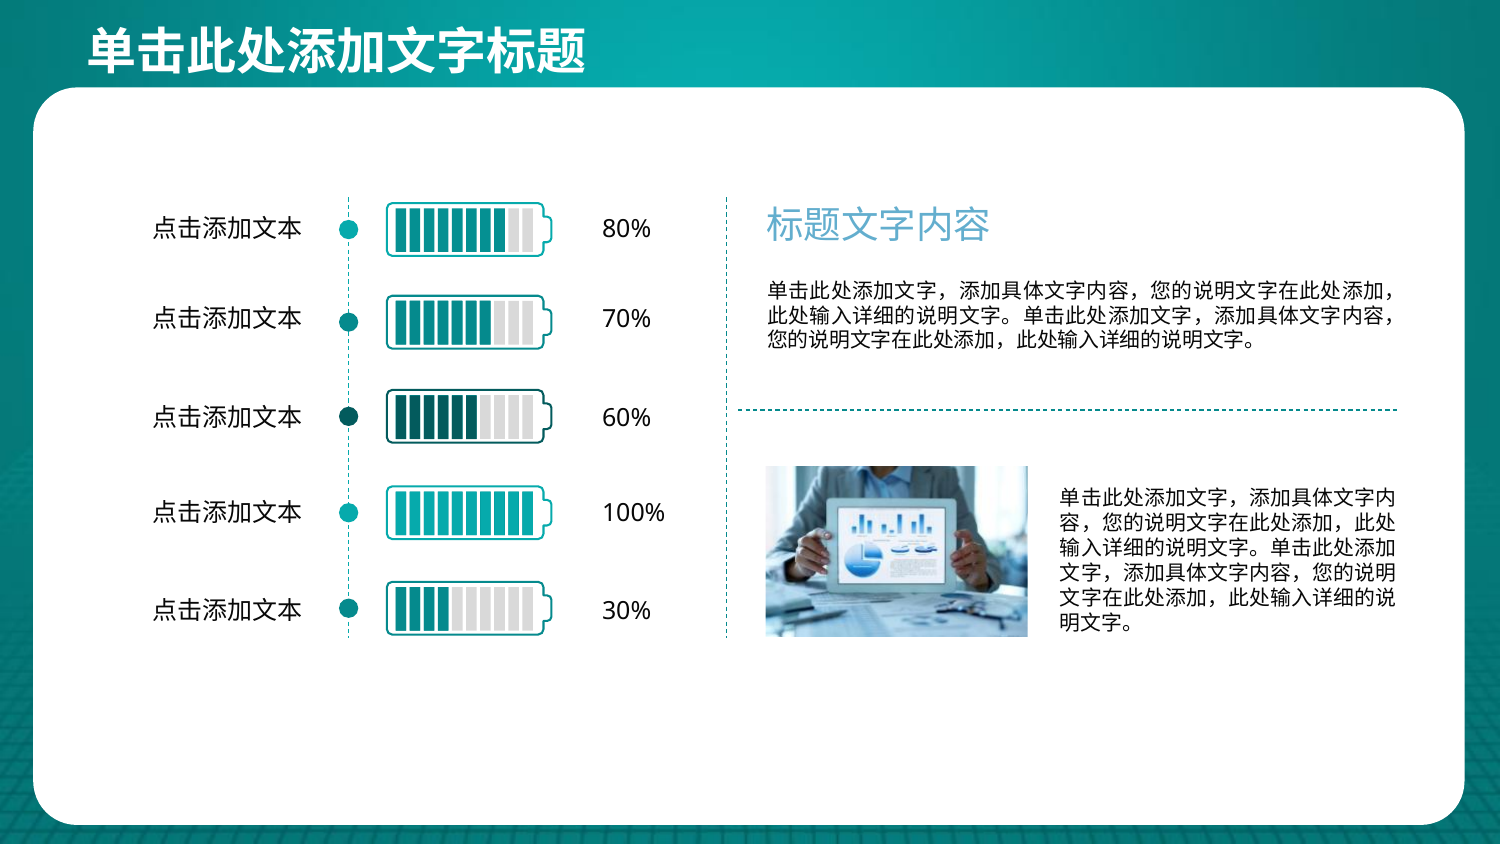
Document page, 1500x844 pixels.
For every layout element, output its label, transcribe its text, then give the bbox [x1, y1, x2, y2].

picture [0, 0, 1500, 844]
text_box 点击添加文本 [138, 587, 324, 632]
text_box 点击添加文本 [138, 394, 324, 439]
text_box 30% [587, 587, 706, 632]
text_box 标题文字内容 [751, 193, 1007, 254]
text_box 点击添加文本 [138, 205, 324, 250]
text_box 100% [587, 489, 706, 535]
text_box 点击添加文本 [138, 489, 324, 535]
text_box [763, 464, 1030, 638]
text_box 70% [587, 295, 706, 341]
text_box 单击此处添加文字，添加具体文字内容，您的说明文字在此处添加，此处输入详细的说明文字。单击此处添加文字，添加具体文字内容，您的说明文字在此处添加，此处输入详细的说明文字。 [752, 269, 1400, 385]
text_box 单击此处添加文字，添加具体文字内容，您的说明文字在此处添加，此处输入详细的说明文字。单击此处添加文字，添加具体文字内容，您的说明文字在此处添加，此处输入详细的说明文字。 [1045, 477, 1412, 642]
text_box 60% [587, 394, 706, 439]
text_box 点击添加文本 [138, 295, 324, 341]
text_box 80% [587, 205, 706, 250]
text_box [338, 197, 552, 639]
